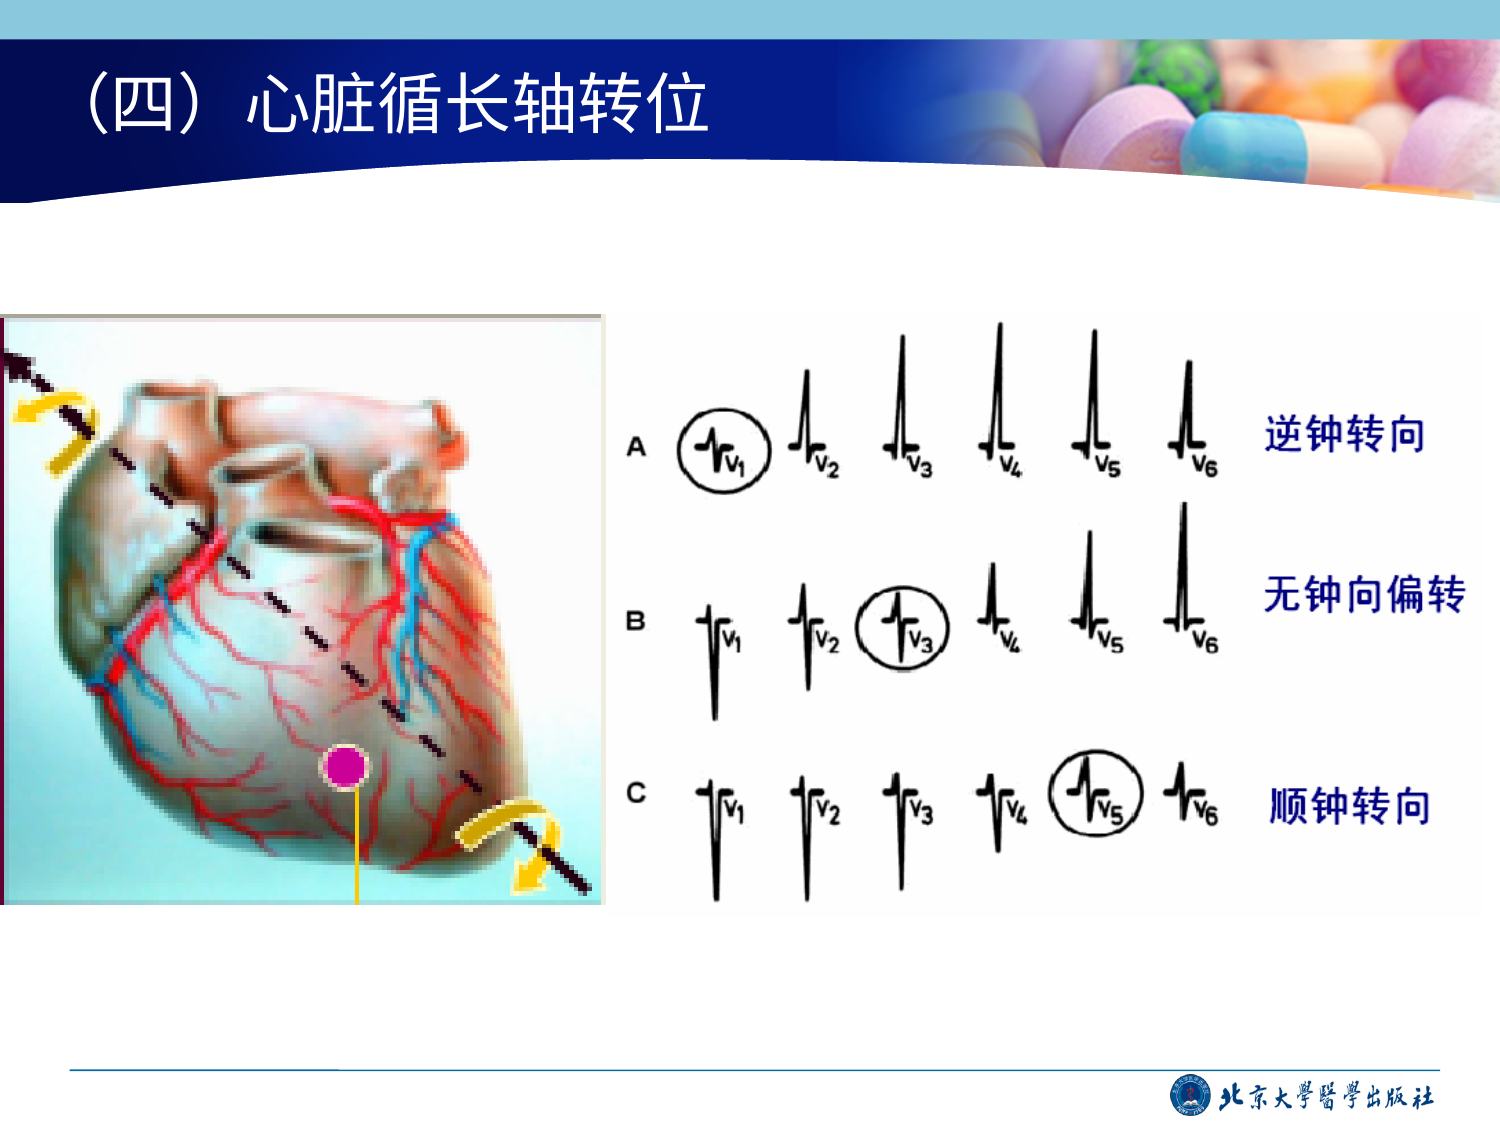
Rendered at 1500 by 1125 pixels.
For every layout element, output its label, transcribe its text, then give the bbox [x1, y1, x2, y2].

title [608, 314, 1483, 918]
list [0, 314, 606, 906]
picture [1170, 1074, 1436, 1118]
picture [0, 40, 1500, 203]
text_box （四）心脏循长轴转位 [29, 54, 904, 150]
